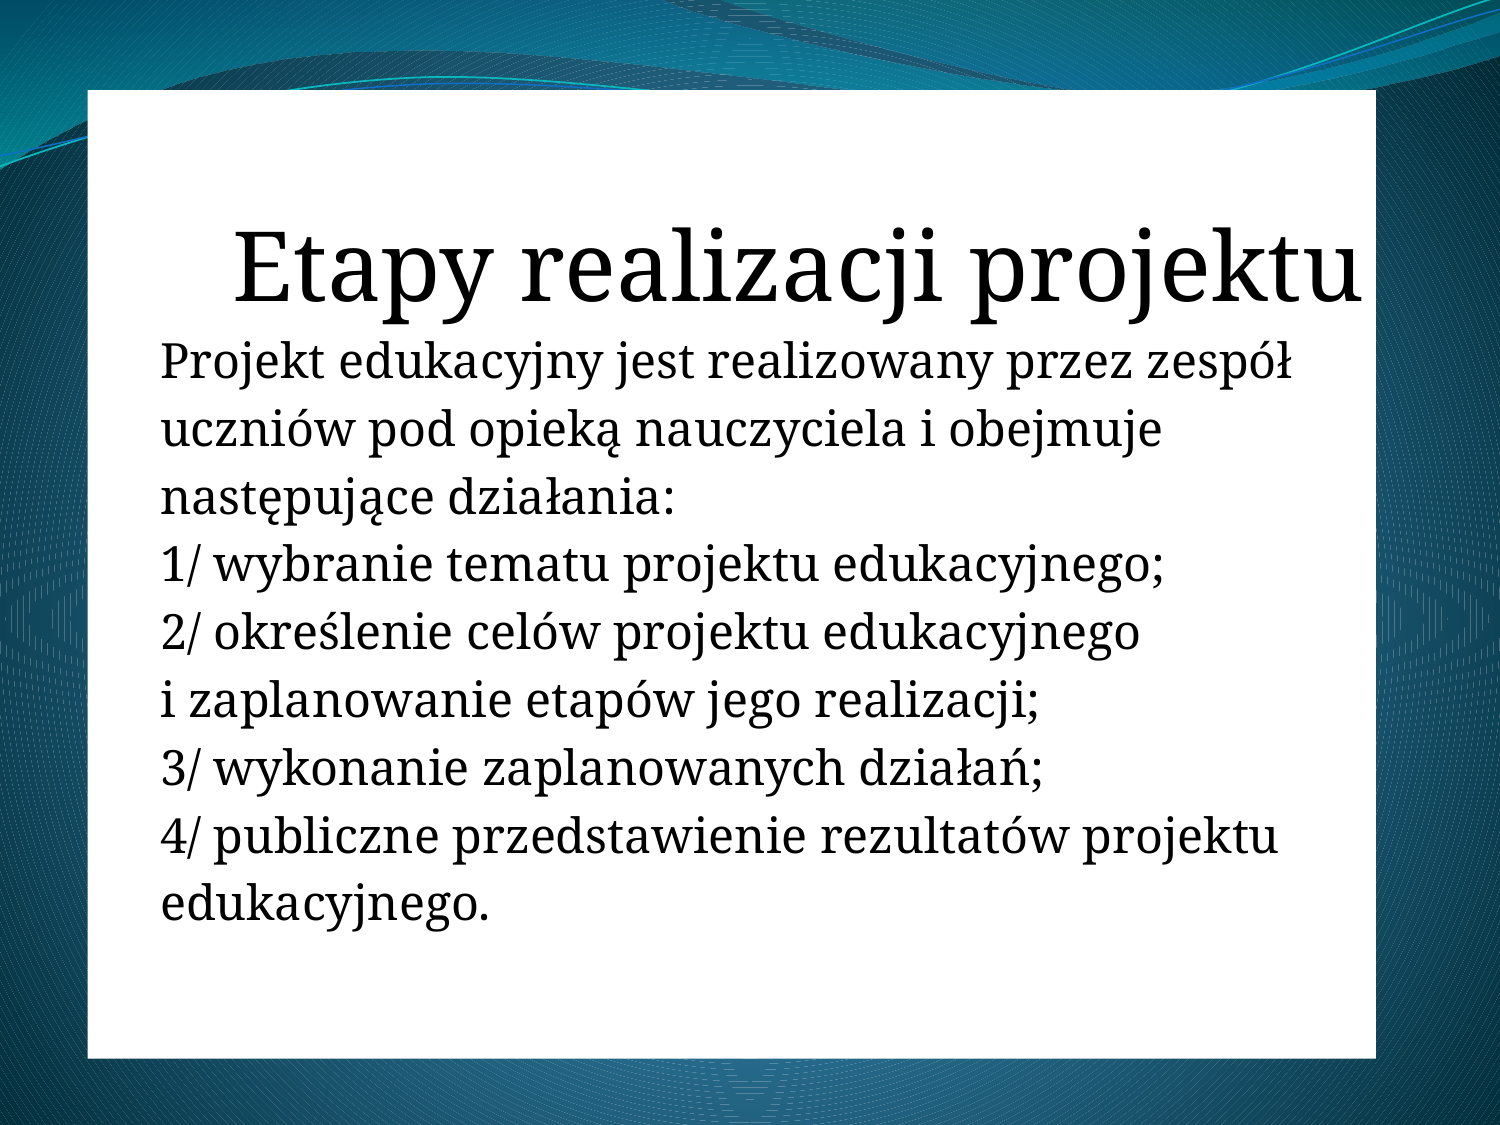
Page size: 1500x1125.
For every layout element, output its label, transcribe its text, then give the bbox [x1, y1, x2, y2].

subtitle Etapy realizacji projektu Projekt edukacyjny jest realizowany przez zespół uczniów pod opieką nauczyciela i obejmuje następujące działania: 1/ wybranie tematu projektu edukacyjnego; 2/ określenie celów projektu edukacyjnego i zaplanowanie etapów jego realizacji; 3/ wykonanie zaplanowanych działań; 4/ publiczne przedstawienie rezultatów projektu edukacyjnego. [87, 89, 1377, 1059]
